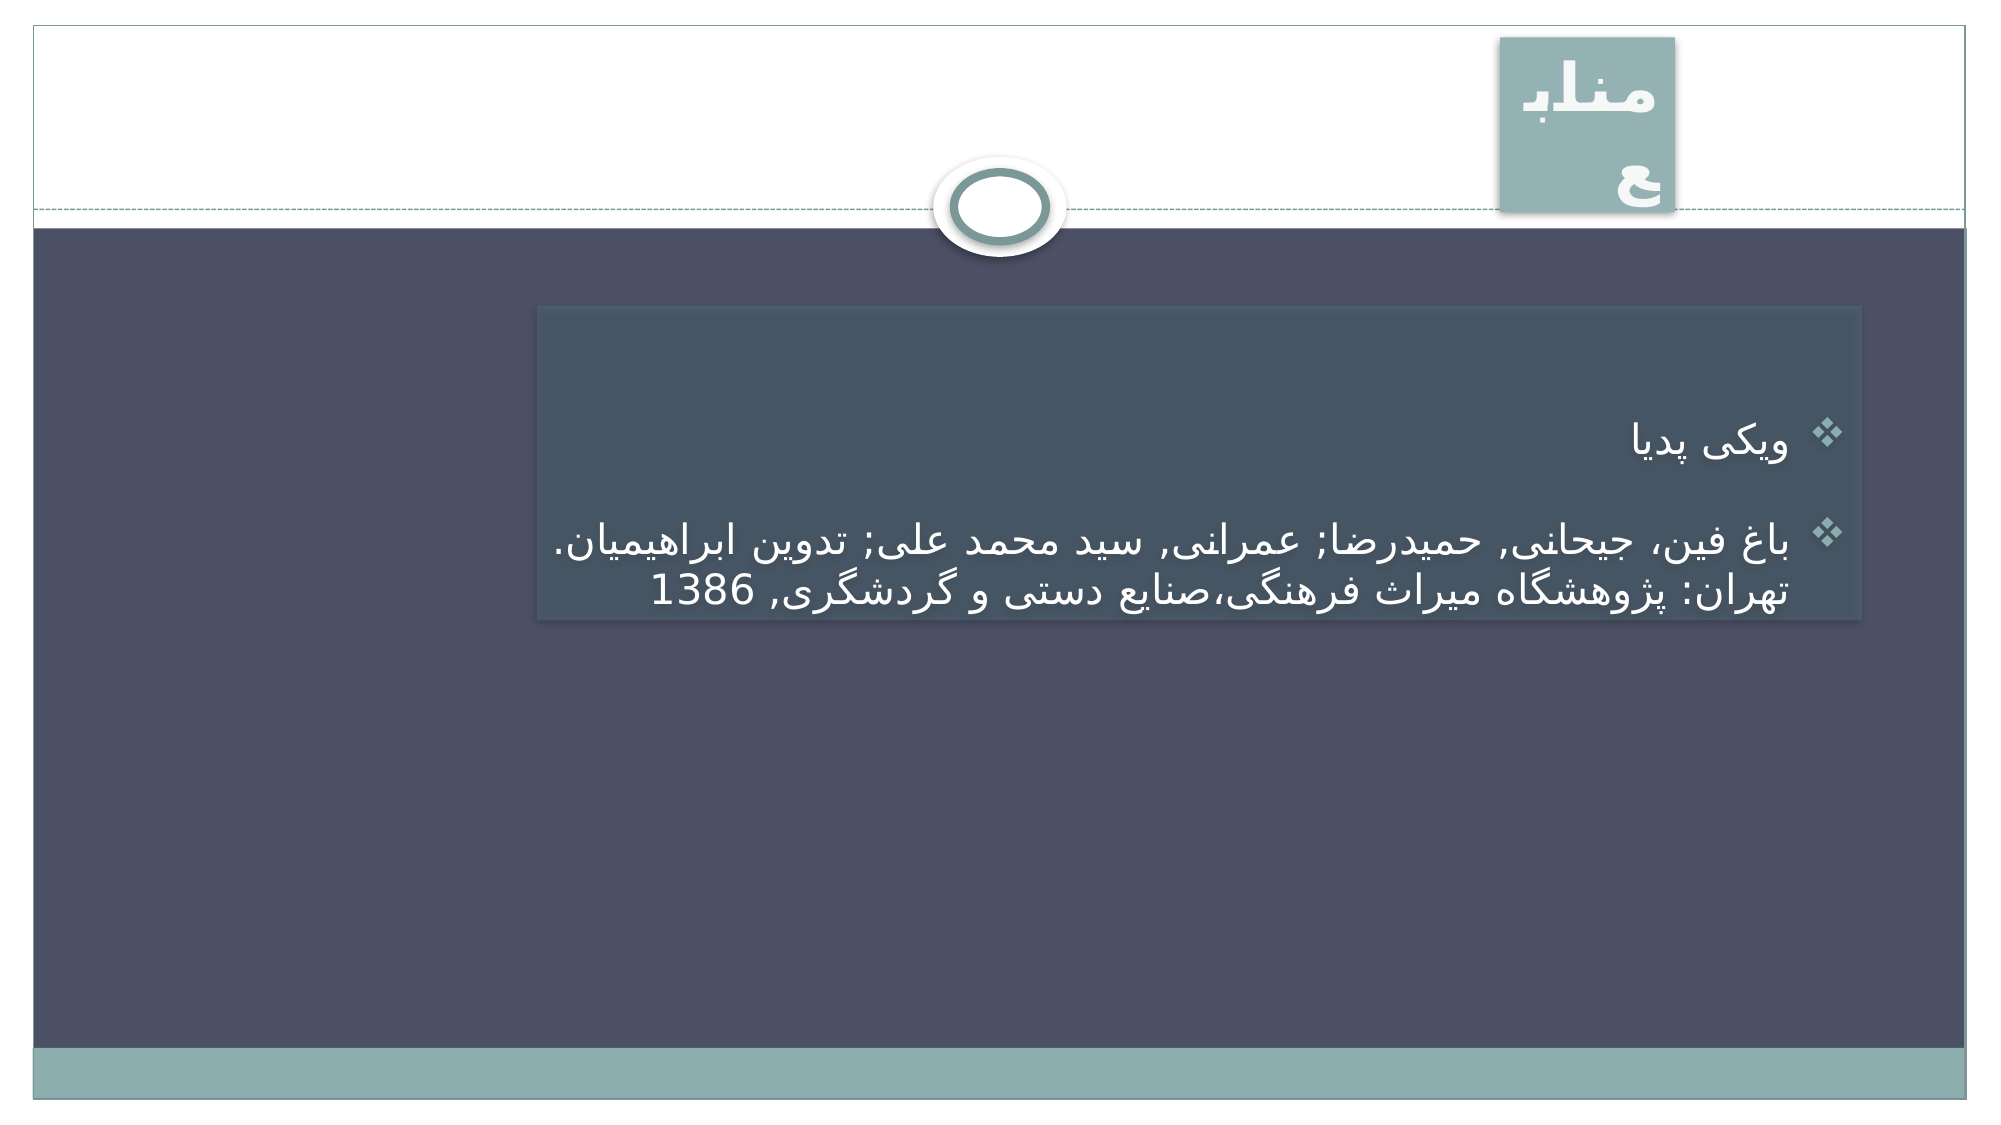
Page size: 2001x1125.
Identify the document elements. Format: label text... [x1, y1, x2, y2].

text_box ویکی پدیا باغ فین، جیحانی, حمیدرضا; عمرانی, سید محمد علی; تدوين ابراهیمیان. تهران: پژوهشگاه میراث فرهنگی،صنایع دستی و گردشگری, 1386 [536, 305, 1862, 621]
text_box منابع [1500, 37, 1675, 213]
